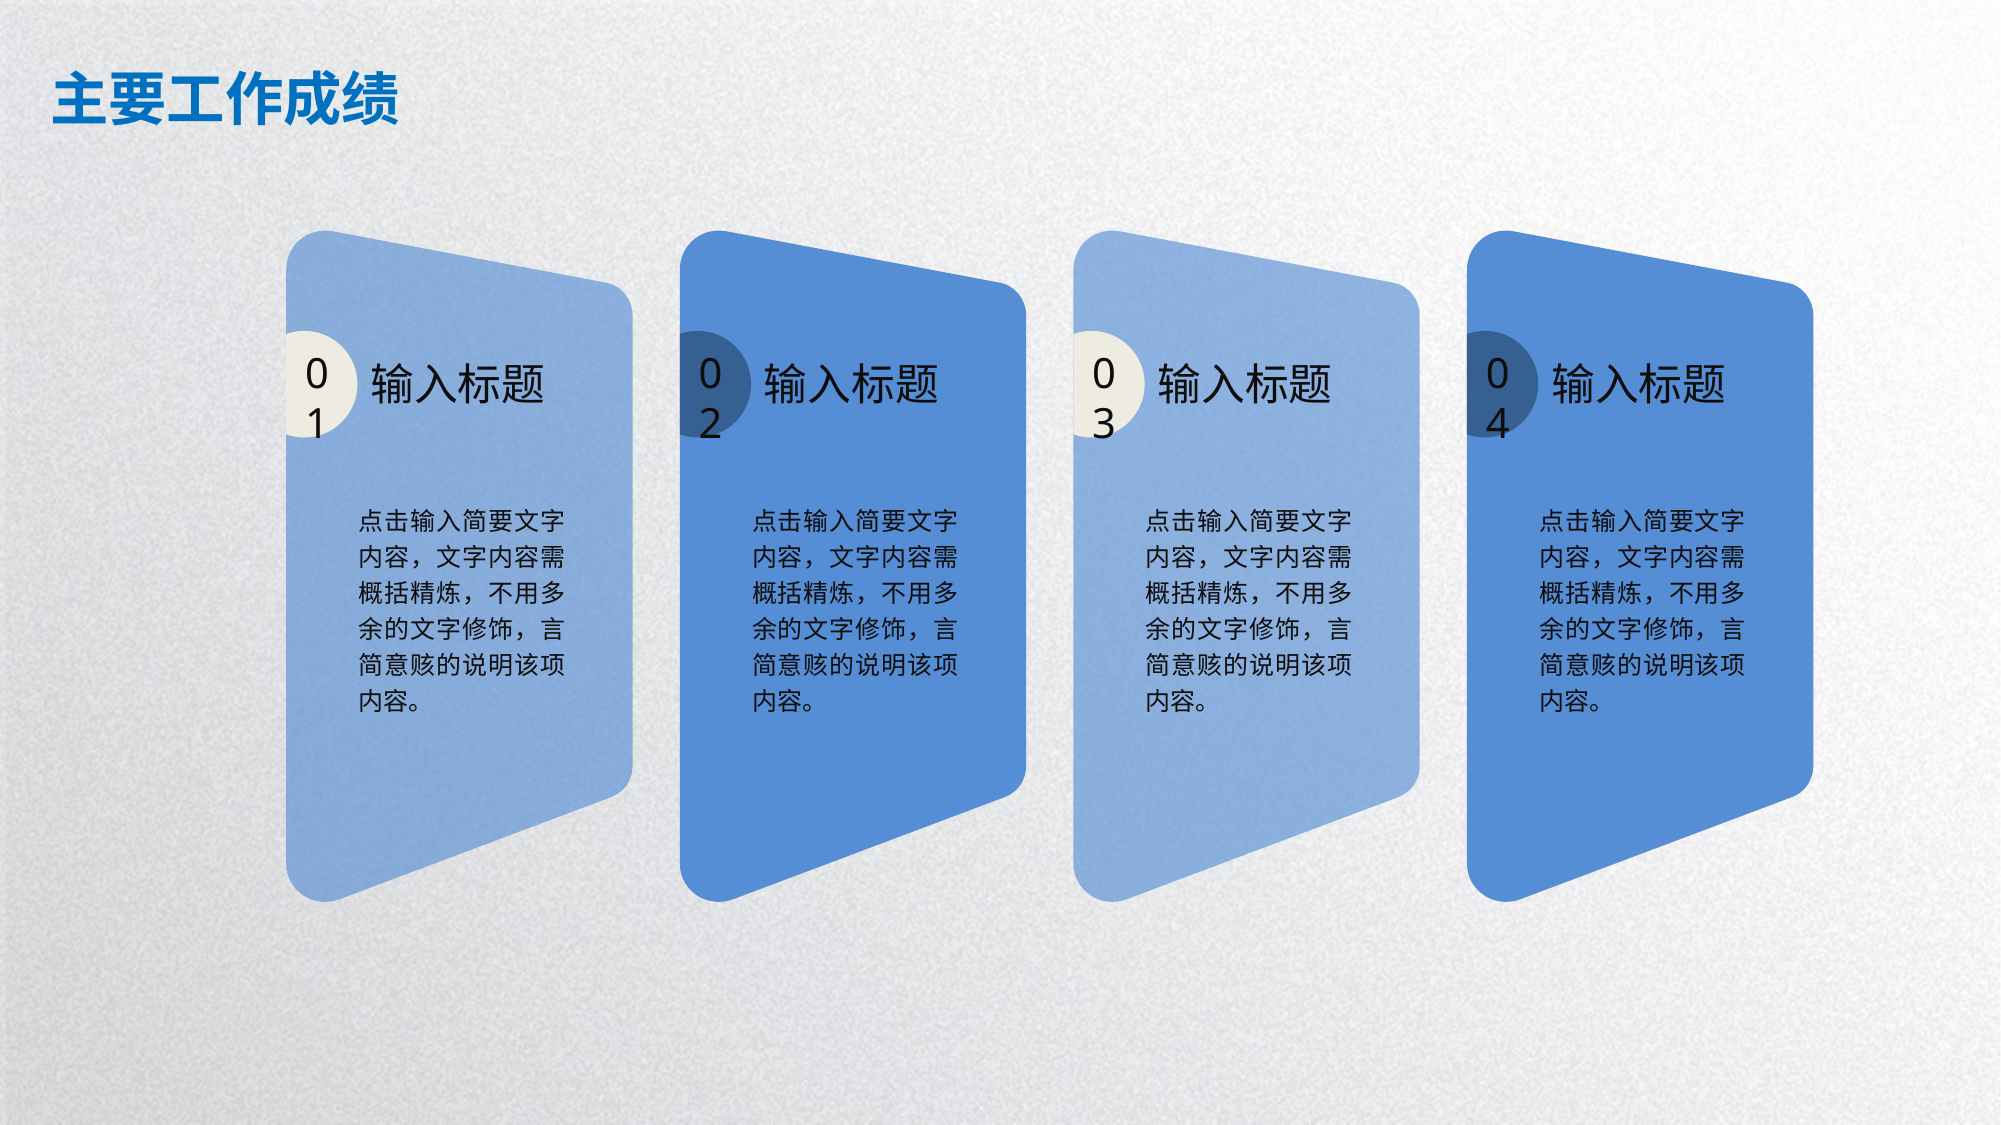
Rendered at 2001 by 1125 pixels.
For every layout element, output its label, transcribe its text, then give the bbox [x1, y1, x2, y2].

text_box [1466, 230, 1814, 902]
text_box 02 [686, 346, 735, 447]
text_box 点击输入简要文字内容，文字内容需概括精炼，不用多余的文字修饰，言简意赅的说明该项内容。 [338, 488, 586, 726]
text_box 输入标题 [1531, 347, 1747, 420]
text_box 输入标题 [350, 347, 566, 420]
text_box 03 [1080, 346, 1128, 447]
picture [0, 0, 2001, 1125]
text_box 点击输入简要文字内容，文字内容需概括精炼，不用多余的文字修饰，言简意赅的说明该项内容。 [732, 488, 979, 726]
text_box 04 [1474, 346, 1522, 447]
text_box [679, 230, 1027, 902]
text_box [1073, 330, 1137, 437]
text_box 点击输入简要文字内容，文字内容需概括精炼，不用多余的文字修饰，言简意赅的说明该项内容。 [1125, 488, 1373, 726]
text_box [1466, 330, 1531, 437]
text_box 01 [293, 346, 341, 447]
text_box [1073, 230, 1420, 902]
text_box 输入标题 [743, 347, 960, 420]
text_box [286, 230, 633, 902]
text_box [286, 330, 350, 437]
text_box 输入标题 [1137, 347, 1353, 420]
text_box 主要工作成绩 [35, 54, 591, 140]
text_box 点击输入简要文字内容，文字内容需概括精炼，不用多余的文字修饰，言简意赅的说明该项内容。 [1519, 488, 1767, 726]
text_box [679, 330, 743, 437]
